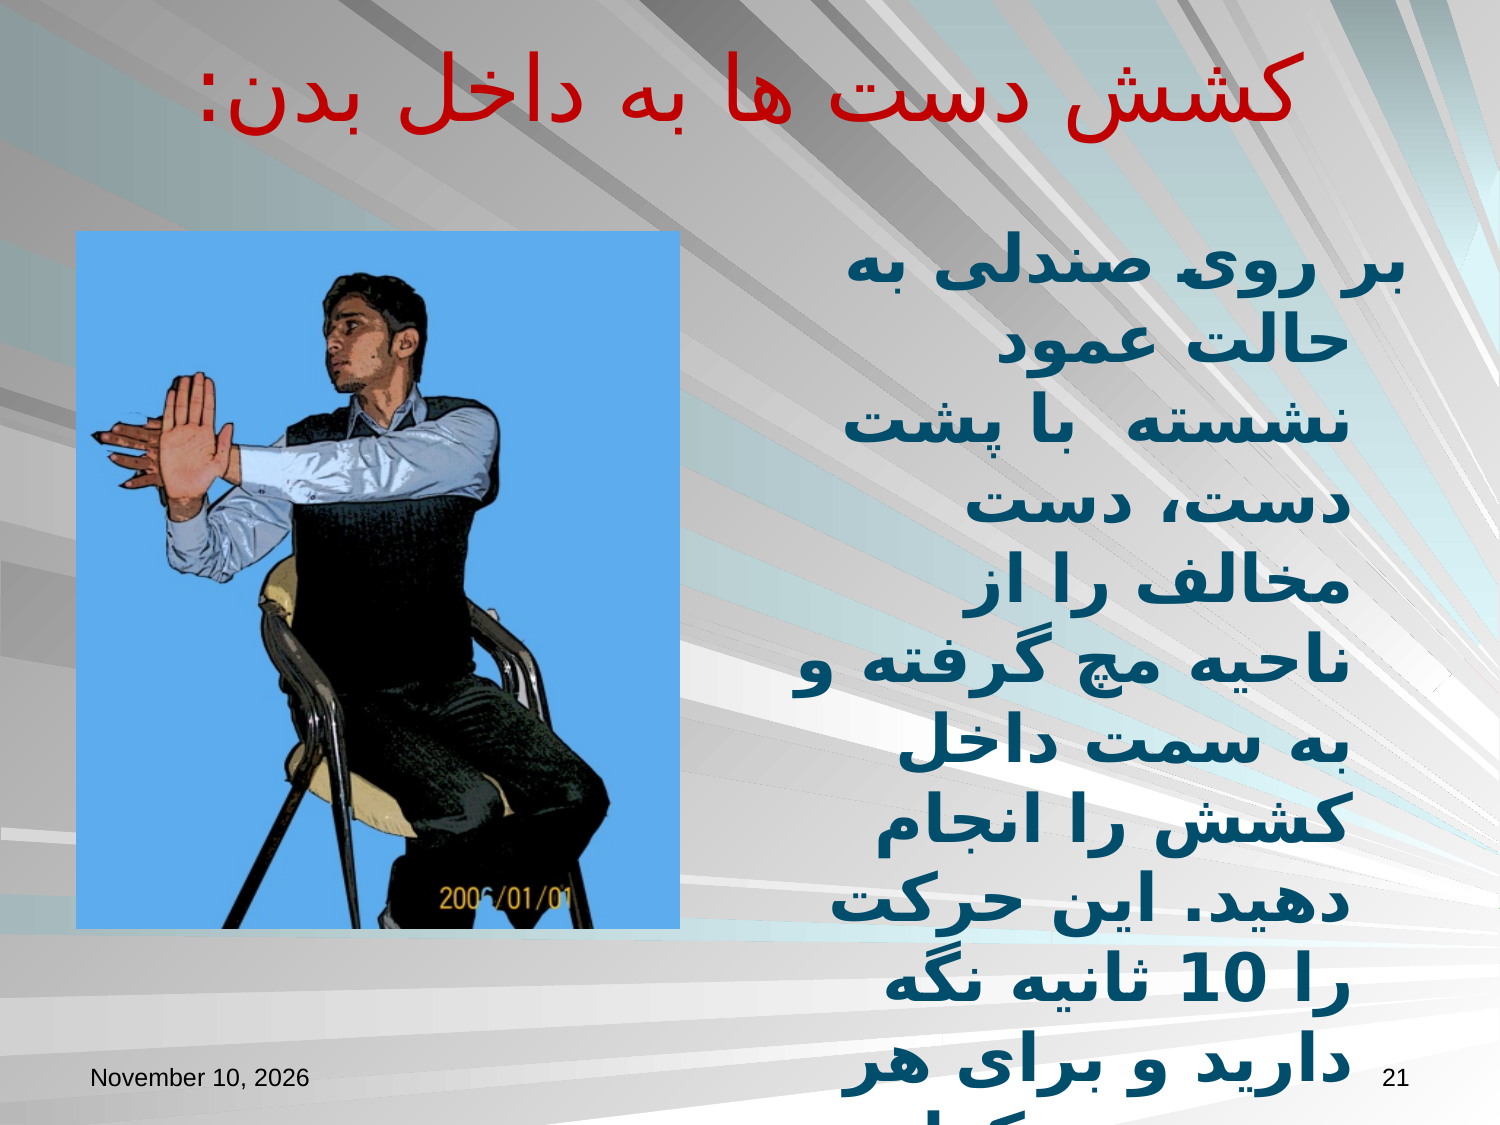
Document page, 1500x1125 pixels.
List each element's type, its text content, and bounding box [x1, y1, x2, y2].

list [76, 231, 680, 929]
title کشش دست ها به داخل بدن: [74, 45, 1426, 234]
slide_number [74, 1023, 426, 1100]
slide_number 21 [1074, 1023, 1426, 1100]
list بر روی صندلی به حالت عمود نشسته با پشت دست، دست مخالف را از ناحیه مچ گرفته و به سمت داخل کشش را انجام دهید. این حرکت را 10 ثانیه نگه دارید و برای هر دو سمت تکرار نمایید. [762, 207, 1426, 1006]
